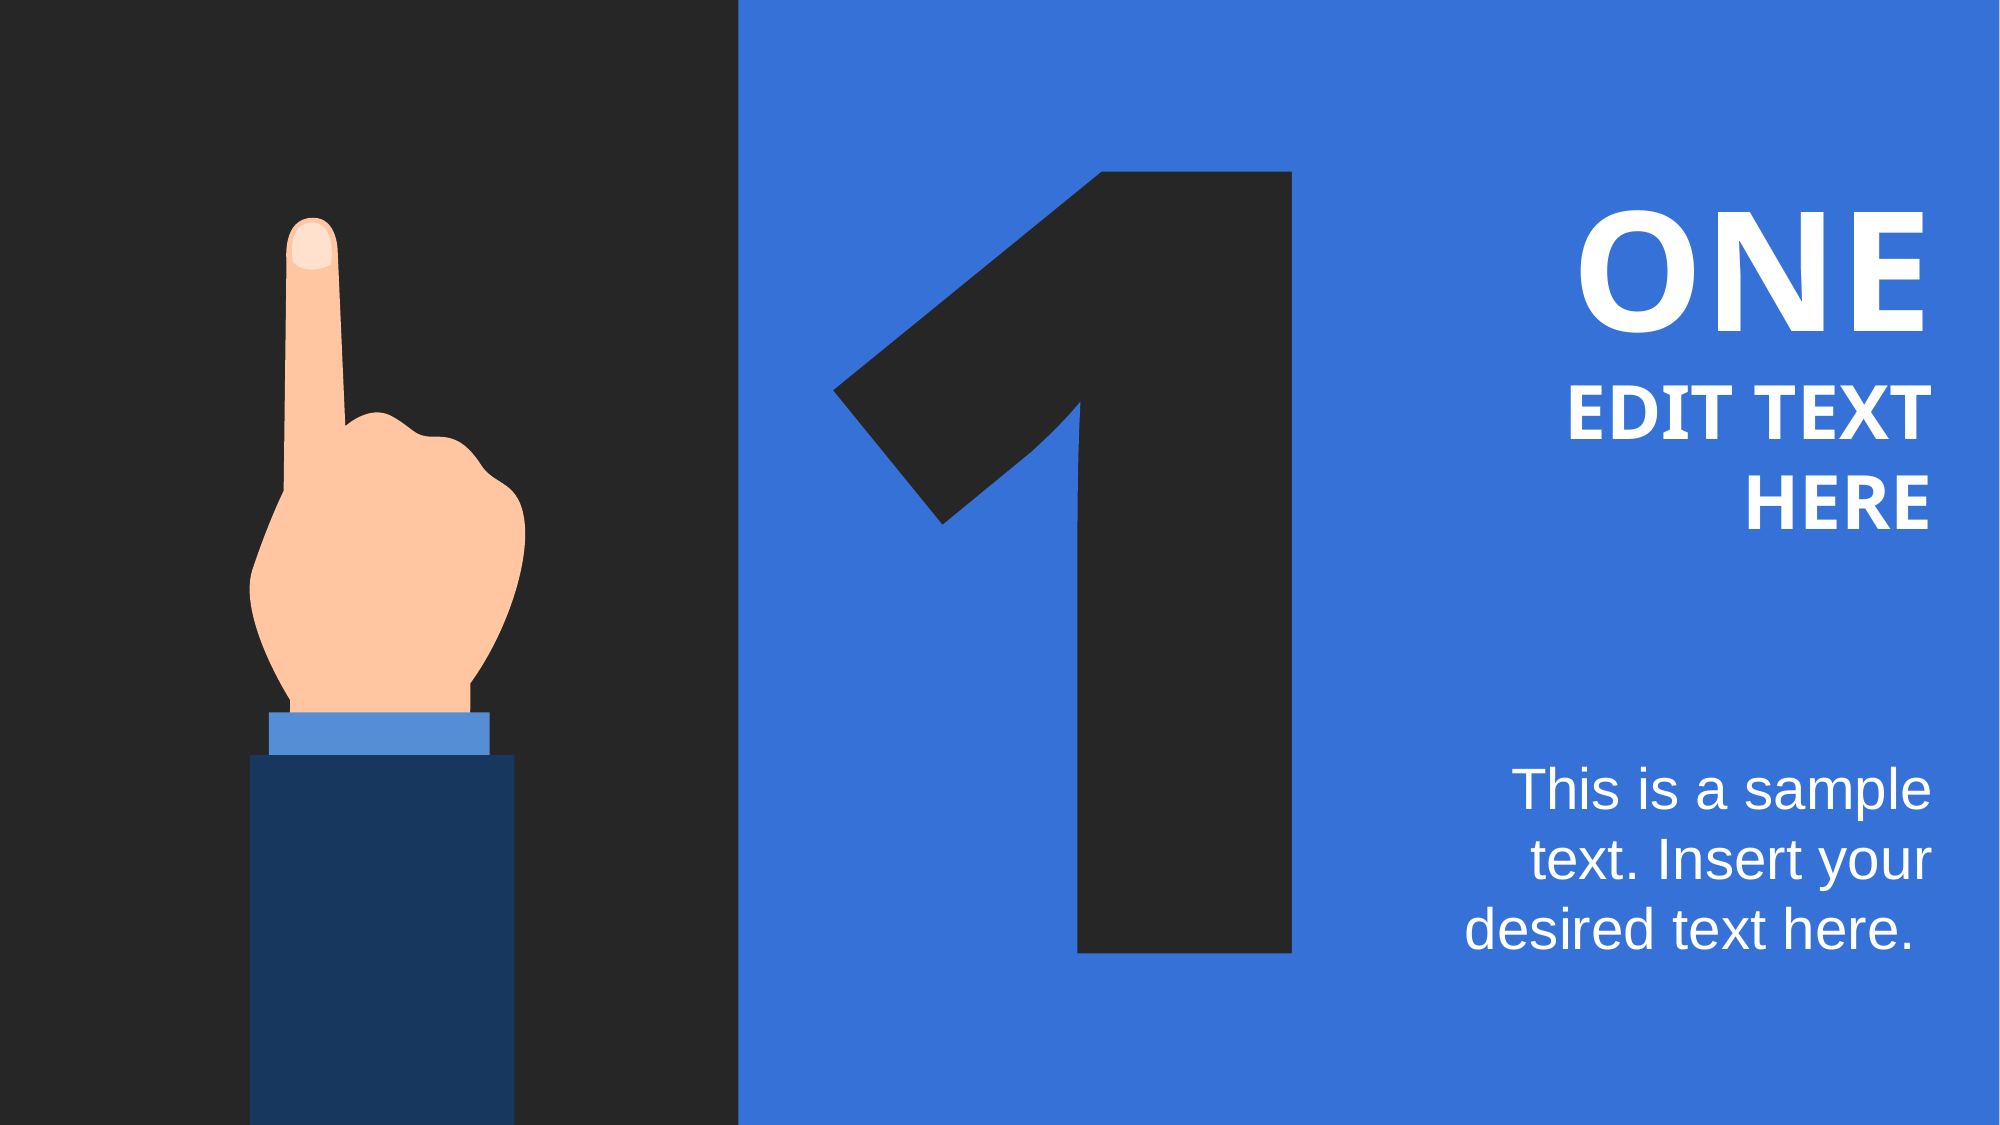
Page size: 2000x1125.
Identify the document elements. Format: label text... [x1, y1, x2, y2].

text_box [249, 712, 515, 1125]
text_box [736, 0, 2000, 1125]
text_box ONE EDIT TEXT HERE [1390, 164, 1933, 545]
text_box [236, 216, 530, 889]
text_box This is a sample text. Insert your desired text here. [1390, 751, 1933, 962]
